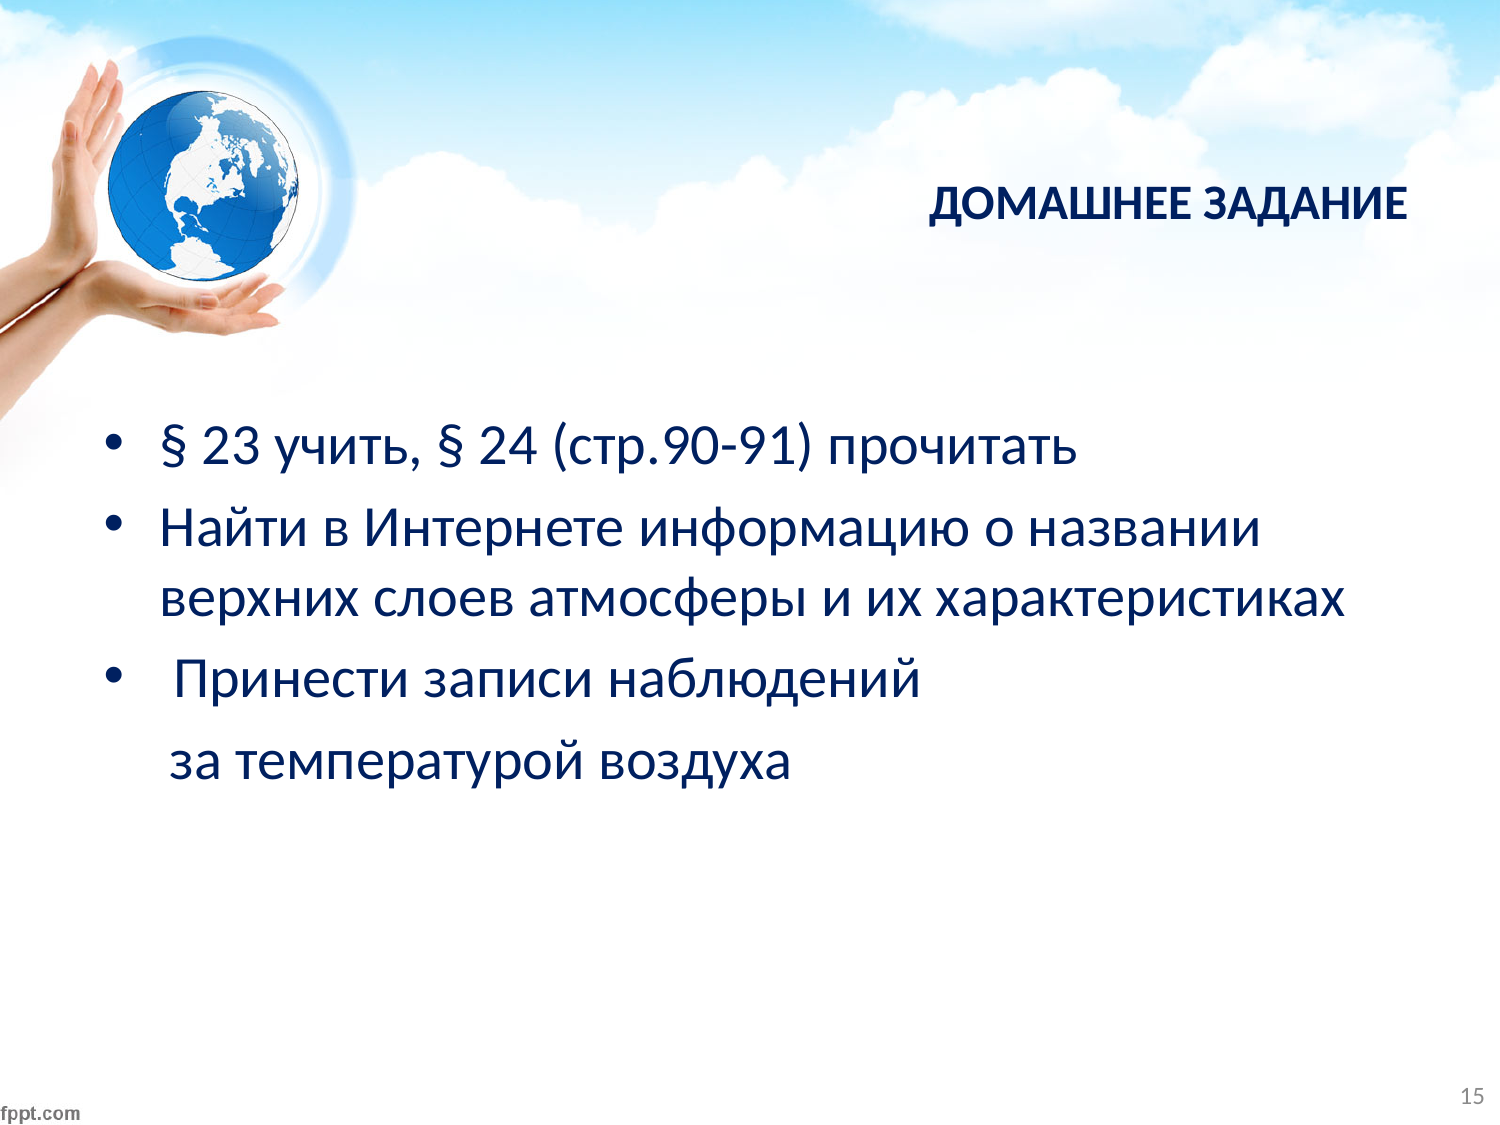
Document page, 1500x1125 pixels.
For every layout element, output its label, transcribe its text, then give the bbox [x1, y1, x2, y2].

list § 23 учить, § 24 (стр.90-91) прочитать Найти в Интернете информацию о названии верхних слоев атмосферы и их характеристиках Принести записи наблюдений за температурой воздуха [88, 398, 1439, 963]
picture [0, 0, 1500, 1125]
slide_number 15 [1149, 1065, 1500, 1125]
title ДОМАШНЕЕ ЗАДАНИЕ [73, 161, 1424, 237]
